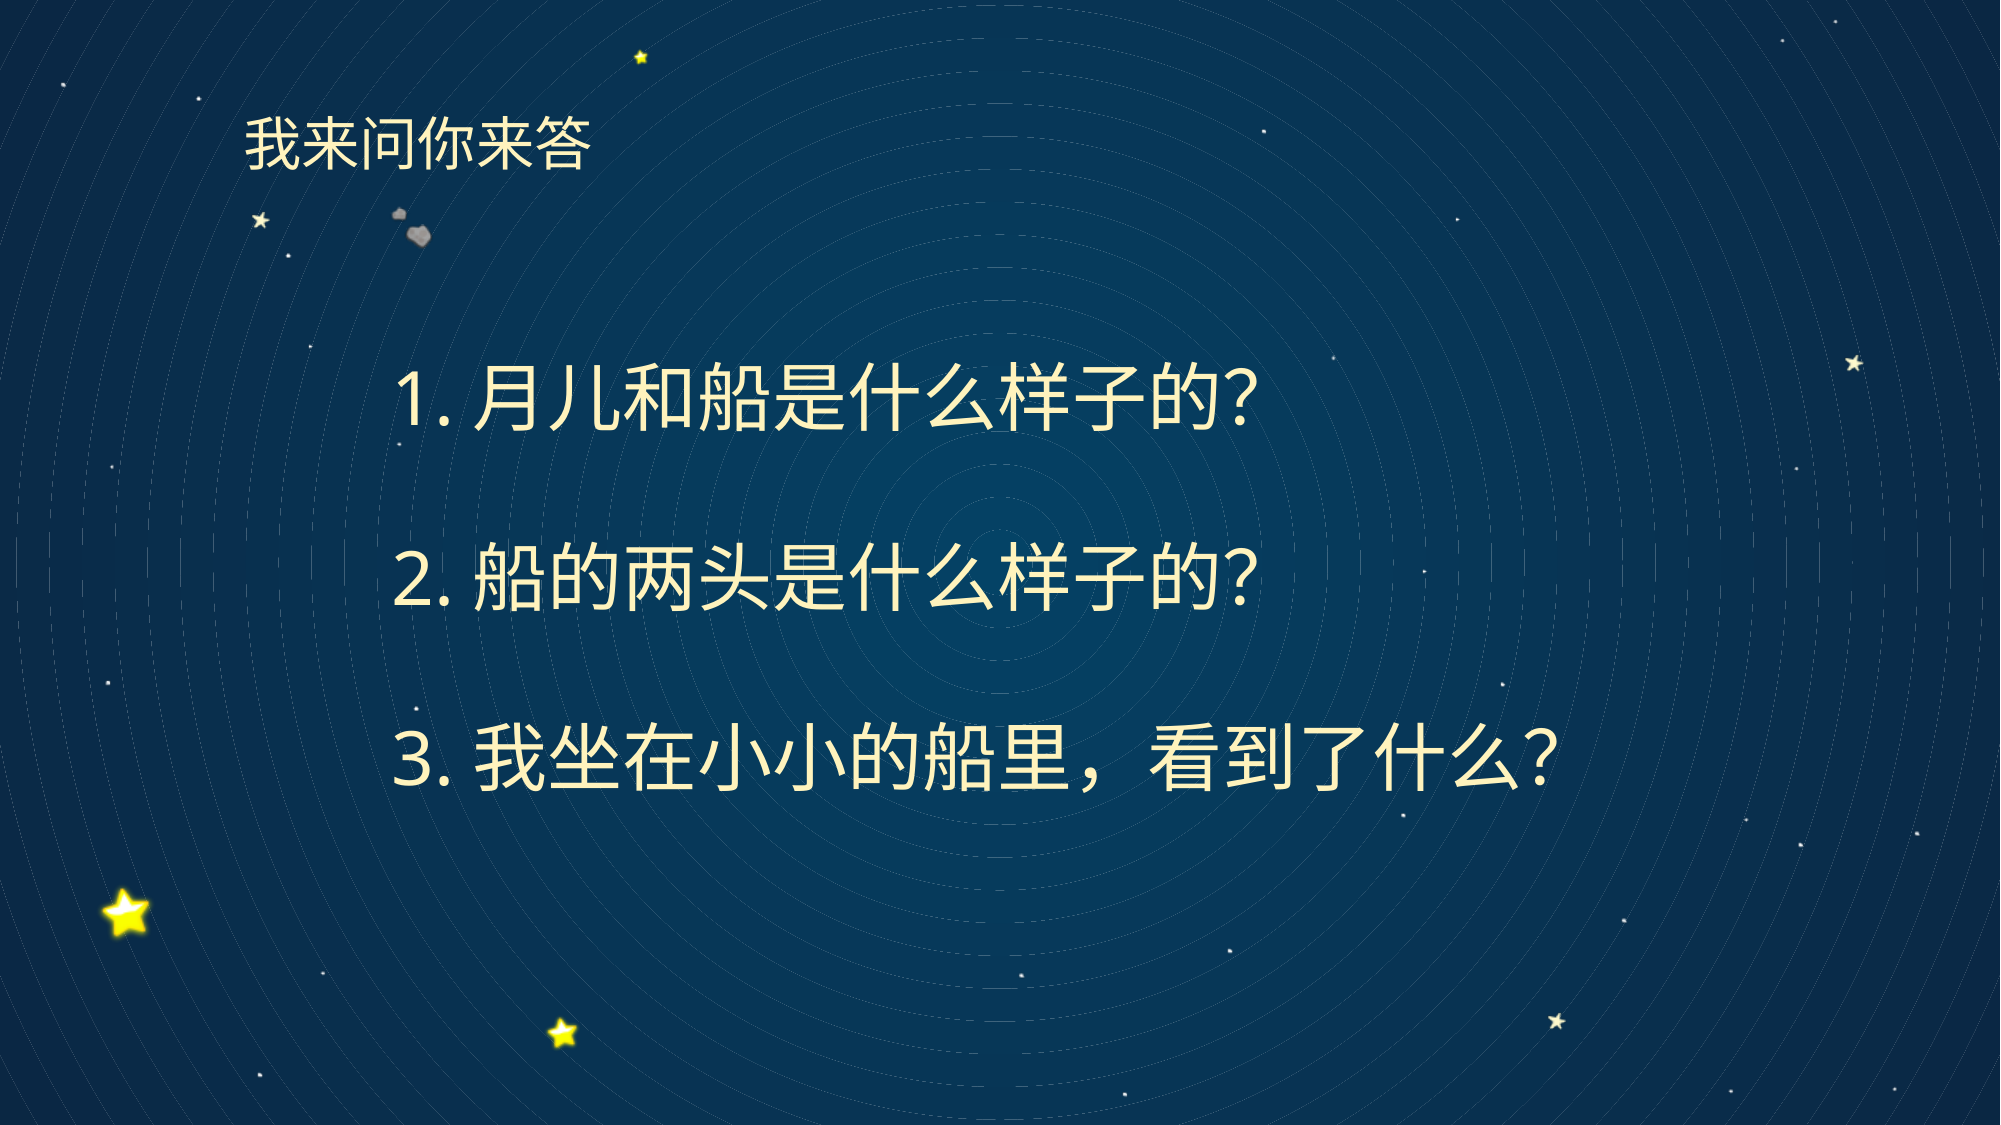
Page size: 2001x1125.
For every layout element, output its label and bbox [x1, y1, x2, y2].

text_box [47, 7, 1933, 1109]
text_box [0, 0, 2000, 1125]
